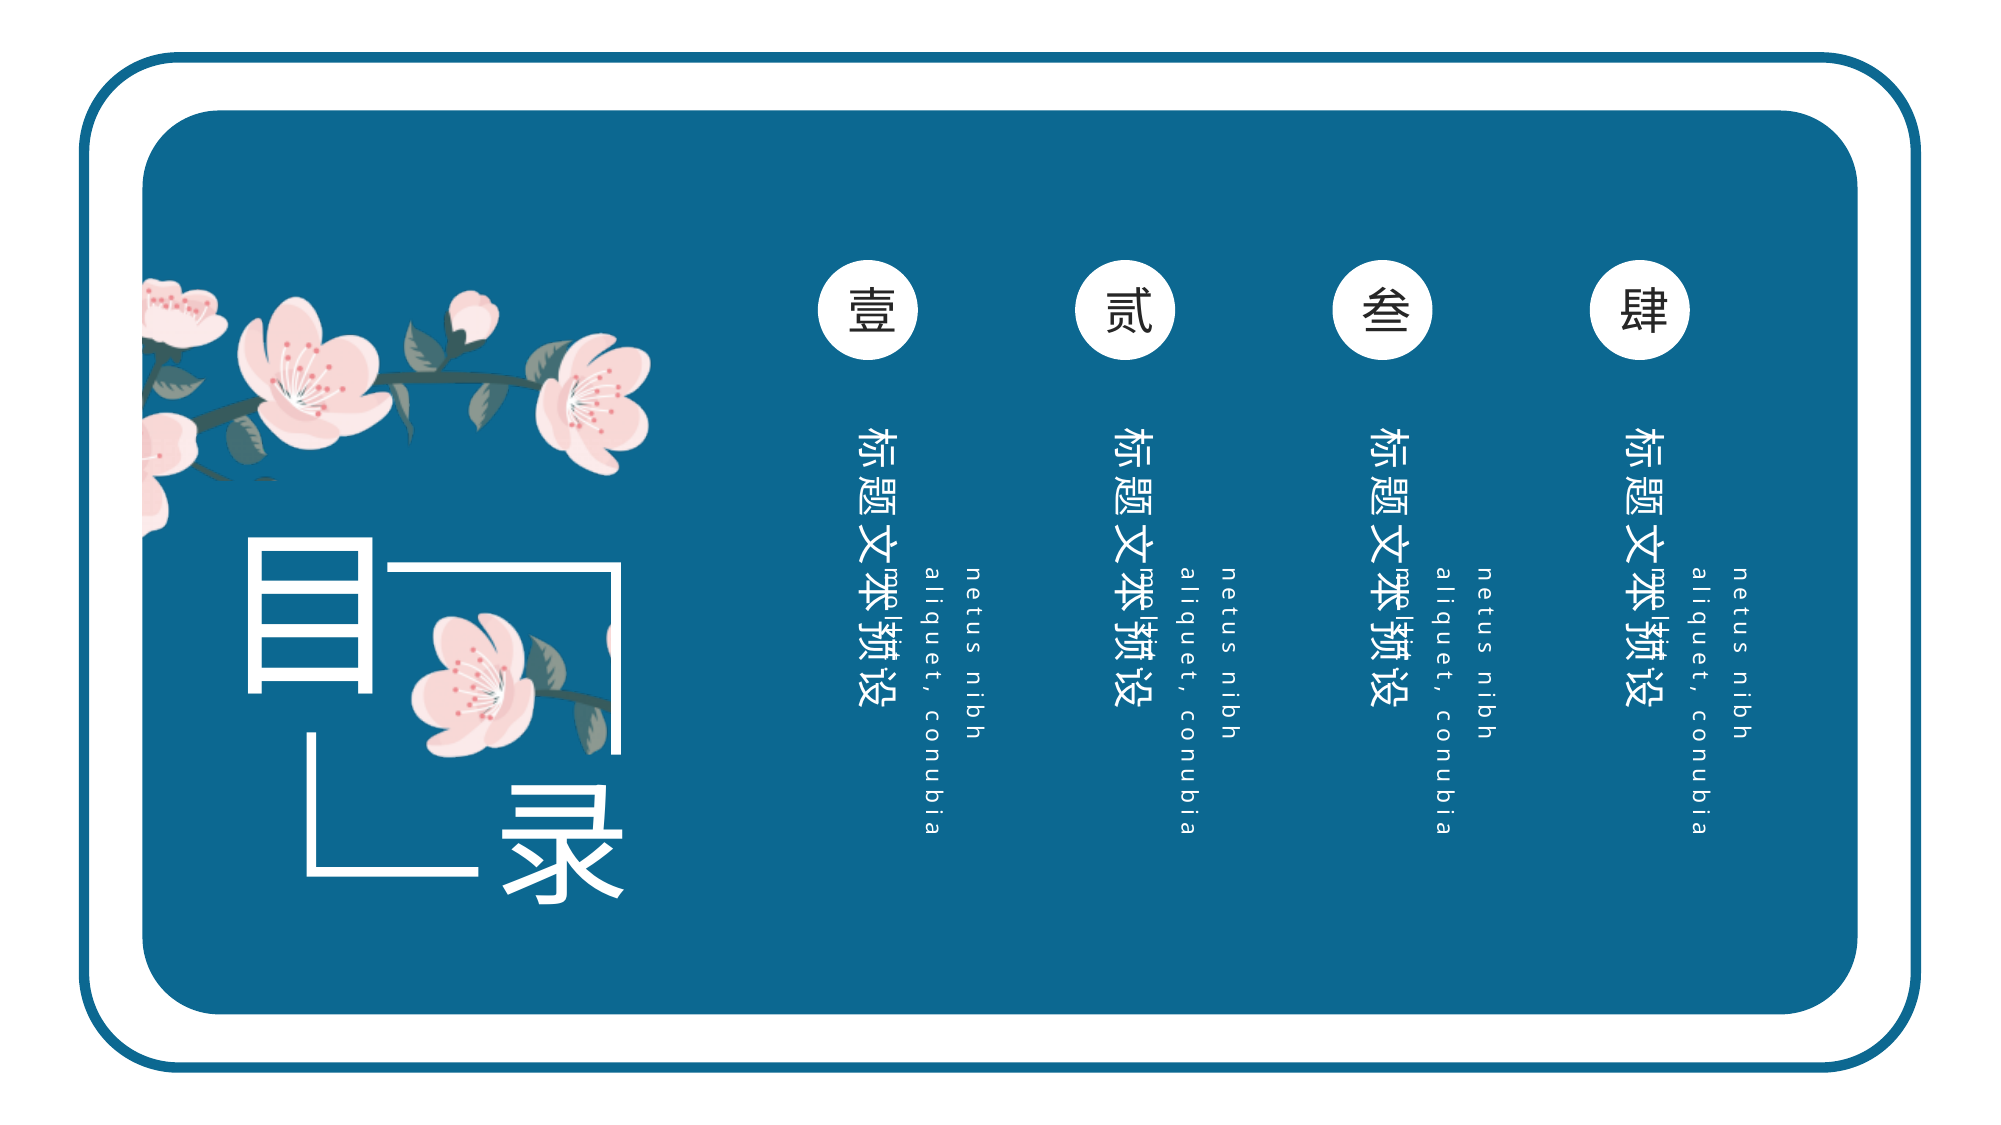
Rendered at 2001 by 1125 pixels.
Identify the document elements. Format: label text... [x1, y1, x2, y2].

text_box 贰 [1074, 258, 1177, 362]
text_box netus nibh aliquet, conubia mollit. [1408, 552, 1523, 887]
text_box netus nibh aliquet, conubia mollit. [897, 552, 1012, 887]
text_box [620, 56, 1917, 1069]
text_box [82, 63, 142, 606]
text_box netus nibh aliquet, conubia mollit. [1664, 552, 1779, 887]
text_box 标题文本预设 [1597, 413, 1704, 783]
picture [0, 0, 656, 1125]
text_box 肆 [1588, 258, 1691, 362]
text_box 标题文本预设 [1086, 413, 1193, 783]
text_box 标题文本预设 [1342, 413, 1449, 783]
text_box netus nibh aliquet, conubia mollit. [1153, 552, 1267, 887]
text_box 叁 [1331, 258, 1434, 362]
text_box 壹 [816, 258, 919, 362]
text_box 标题文本预设 [830, 413, 937, 783]
